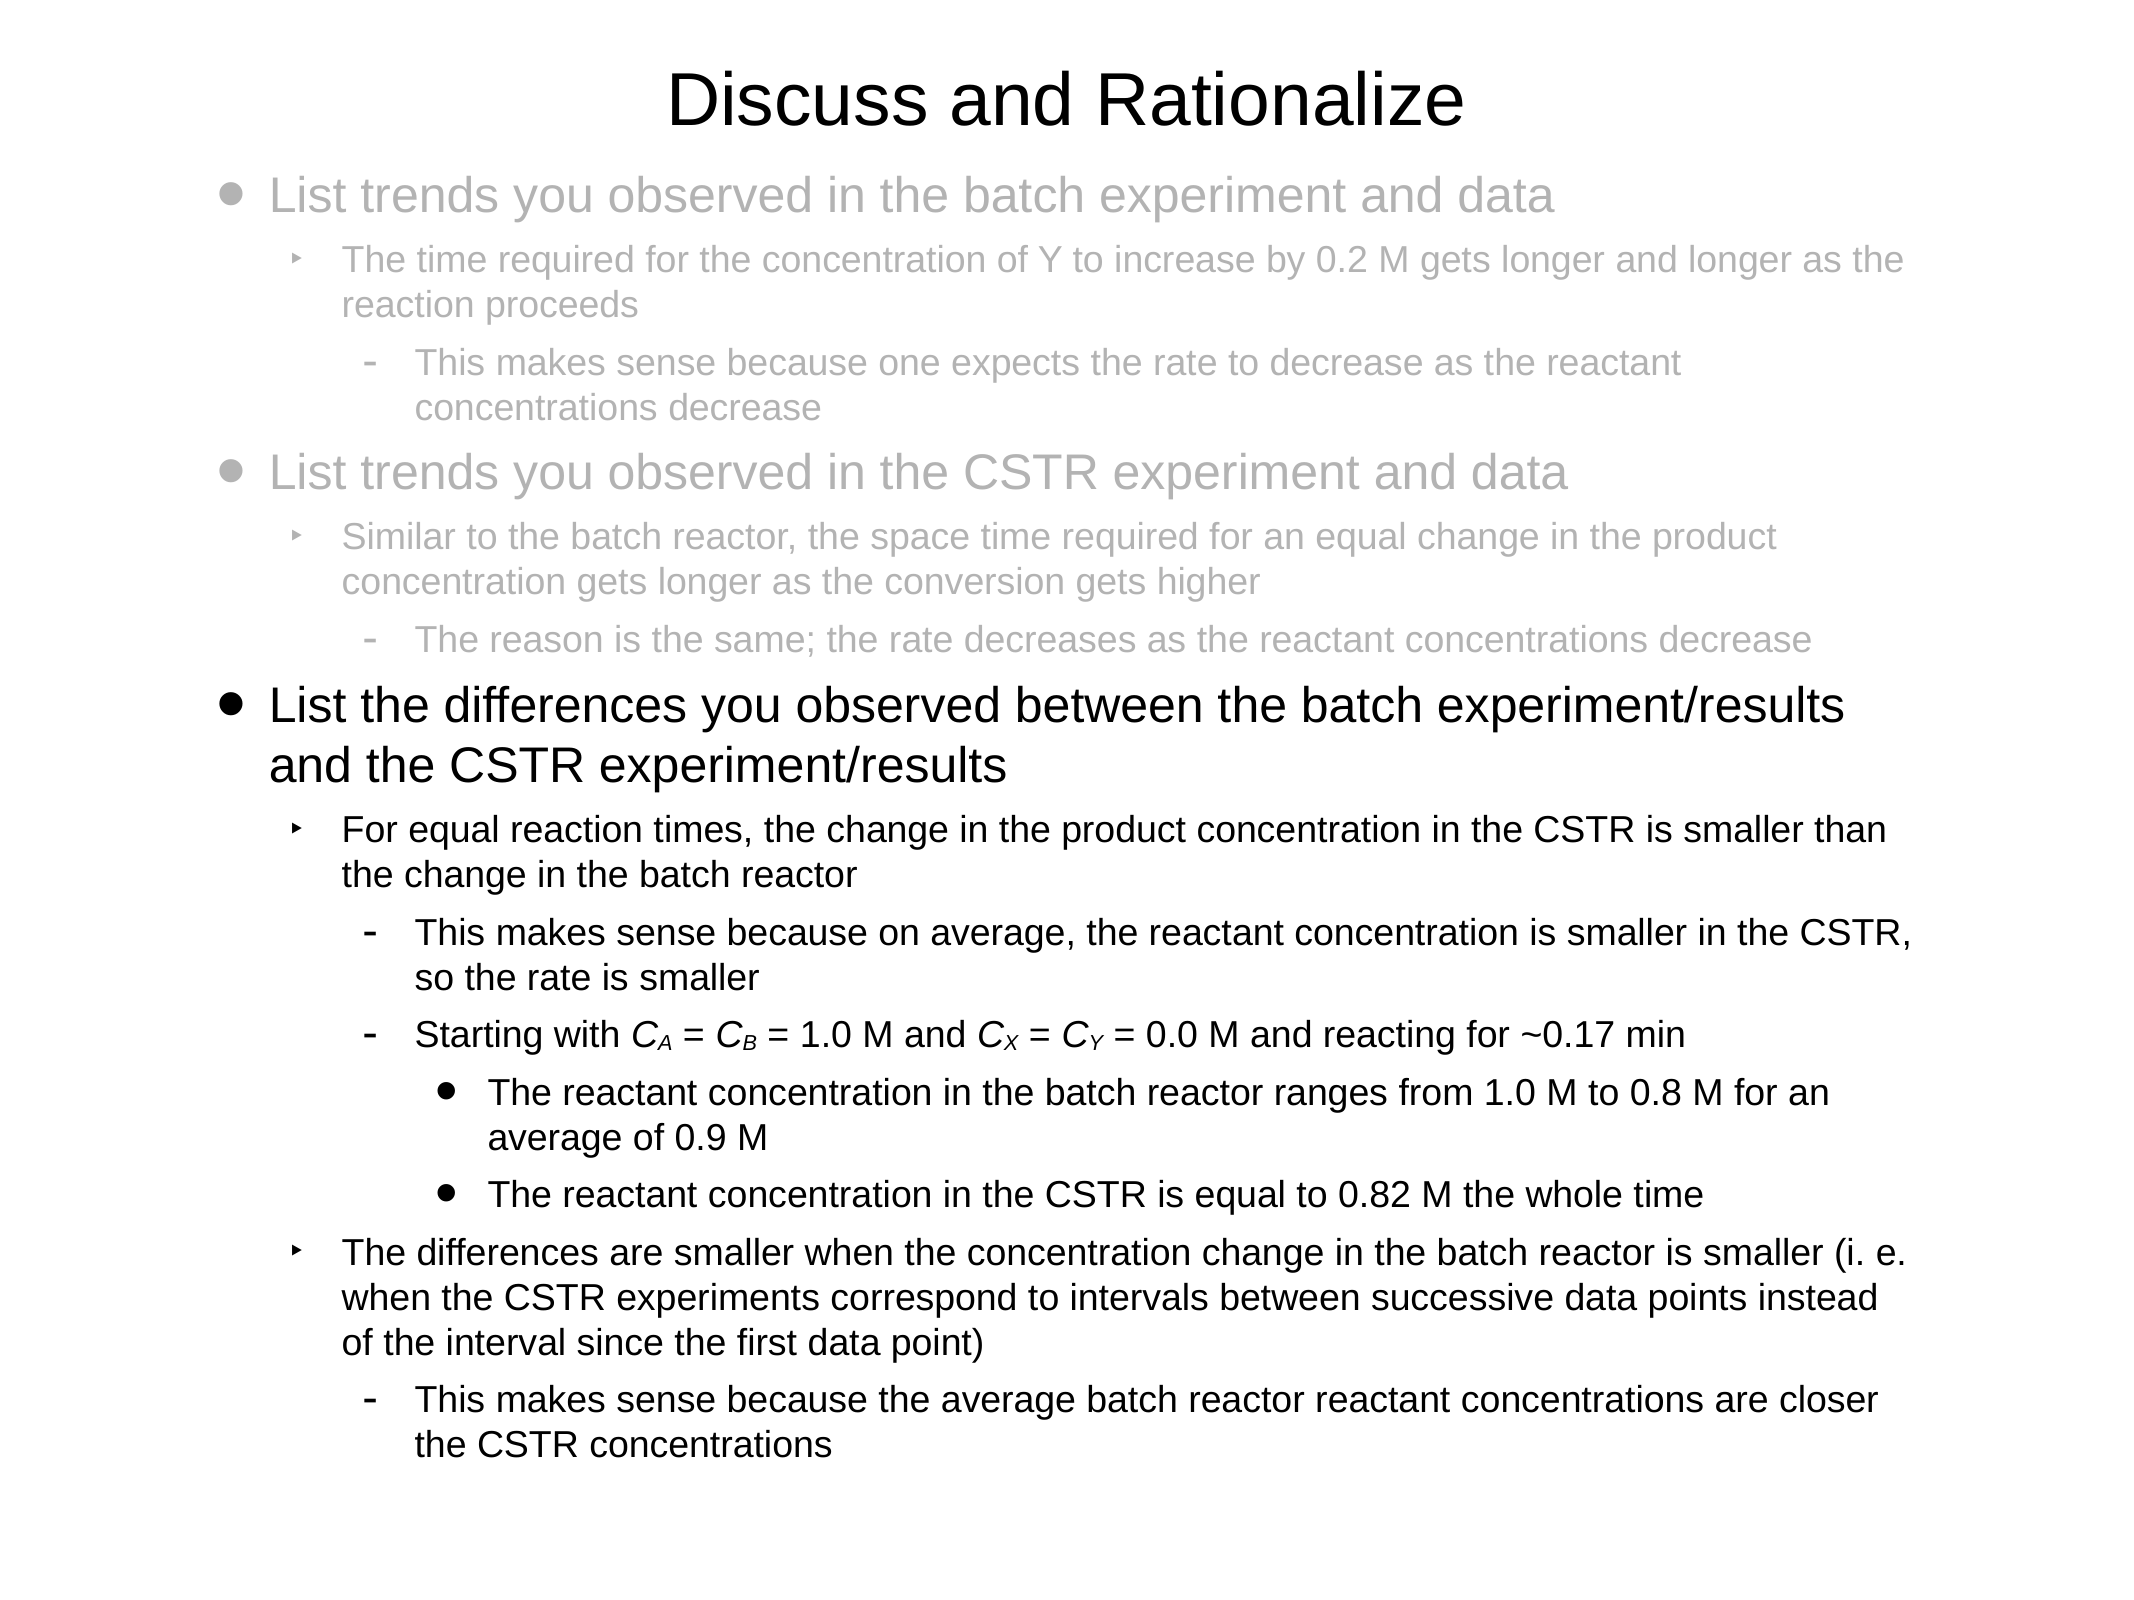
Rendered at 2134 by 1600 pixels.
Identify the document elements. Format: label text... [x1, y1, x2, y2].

list List trends you observed in the batch experiment and data The time required for the concentration of Y to increase by 0.2 M gets longer and longer as the reaction proceeds This makes sense because one expects the rate to decrease as the reactant concentrations decrease List trends you observed in the CSTR experiment and data Similar to the batch reactor, the space time required for an equal change in the product concentration gets longer as the conversion gets higher The reason is the same; the rate decreases as the reactant concentrations decrease List the differences you observed between the batch experiment/results and the CSTR experiment/results For equal reaction times, the change in the product concentration in the CSTR is smaller than the change in the batch reactor This makes sense because on average, the reactant concentration is smaller in the CSTR, so the rate is smaller Starting with CA = CB = 1.0 M and CX = CY = 0.0 M and reacting for ~0.17 min The reactant concentration in the batch reactor ranges from 1.0 M to 0.8 M for an average of 0.9 M The reactant concentration in the CSTR is equal to 0.82 M the whole time The differences are smaller when the concentration change in the batch reactor is smaller (i. e. when the CSTR experiments correspond to intervals between successive data points instead of the interval since the first data point) This makes sense because the average batch reactor reactant concentrations are closer the CSTR concentrations [208, 250, 1925, 1498]
title Discuss and Rationalize [208, 41, 1925, 250]
